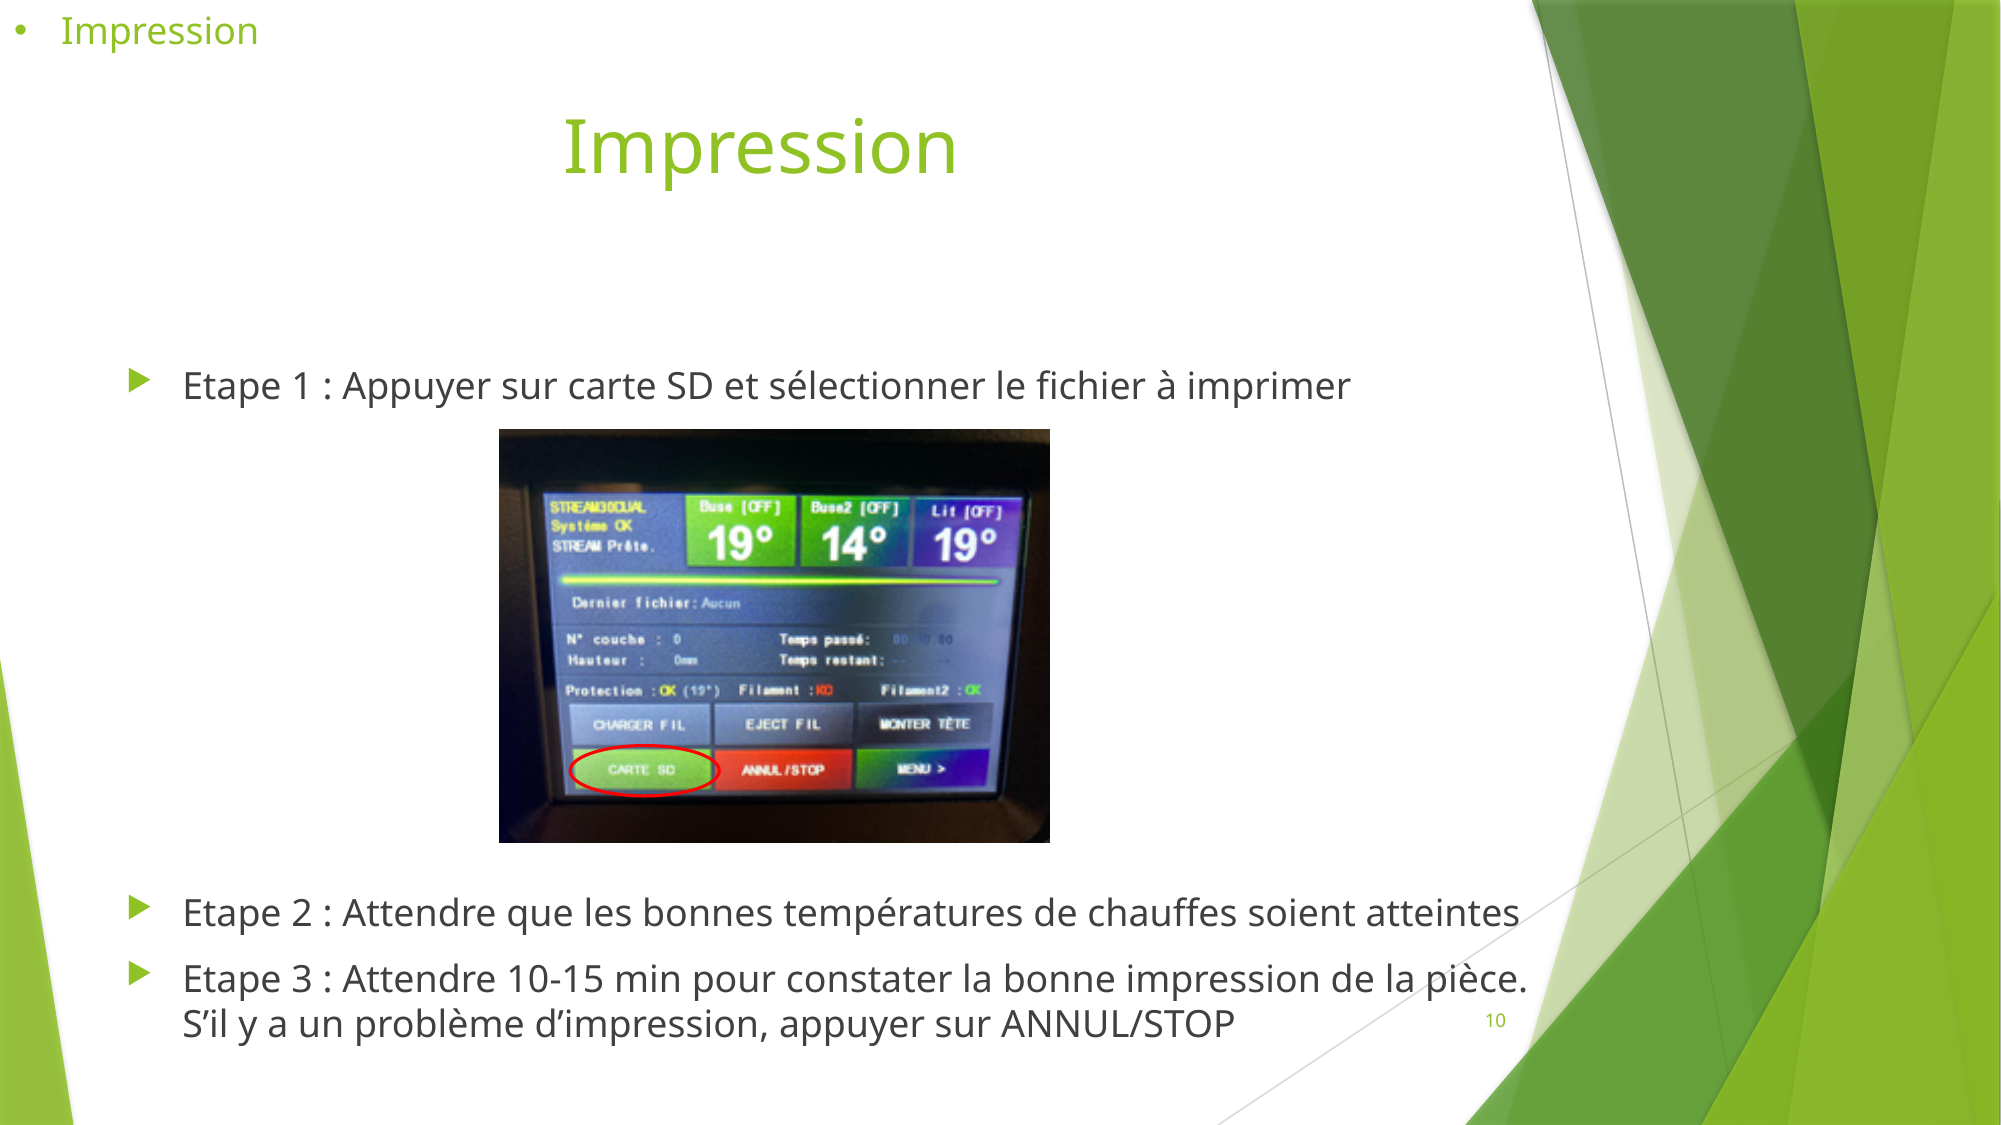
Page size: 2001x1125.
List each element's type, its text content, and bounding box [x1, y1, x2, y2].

picture [498, 428, 1050, 844]
title Impression [2, 90, 1522, 317]
slide_number 10 [1409, 991, 1522, 1051]
text_box Impression [0, 0, 450, 60]
list Etape 1 : Appuyer sur carte SD et sélectionner le fichier à imprimer Etape 2 : Attendre que les bonnes températures de chauffes soient atteintes Etape 3 : Attendre 10-15 min pour constater la bonne impression de la pièce. S’il y a un problème d’impression, appuyer sur ANNUL/STOP [111, 354, 1548, 1066]
